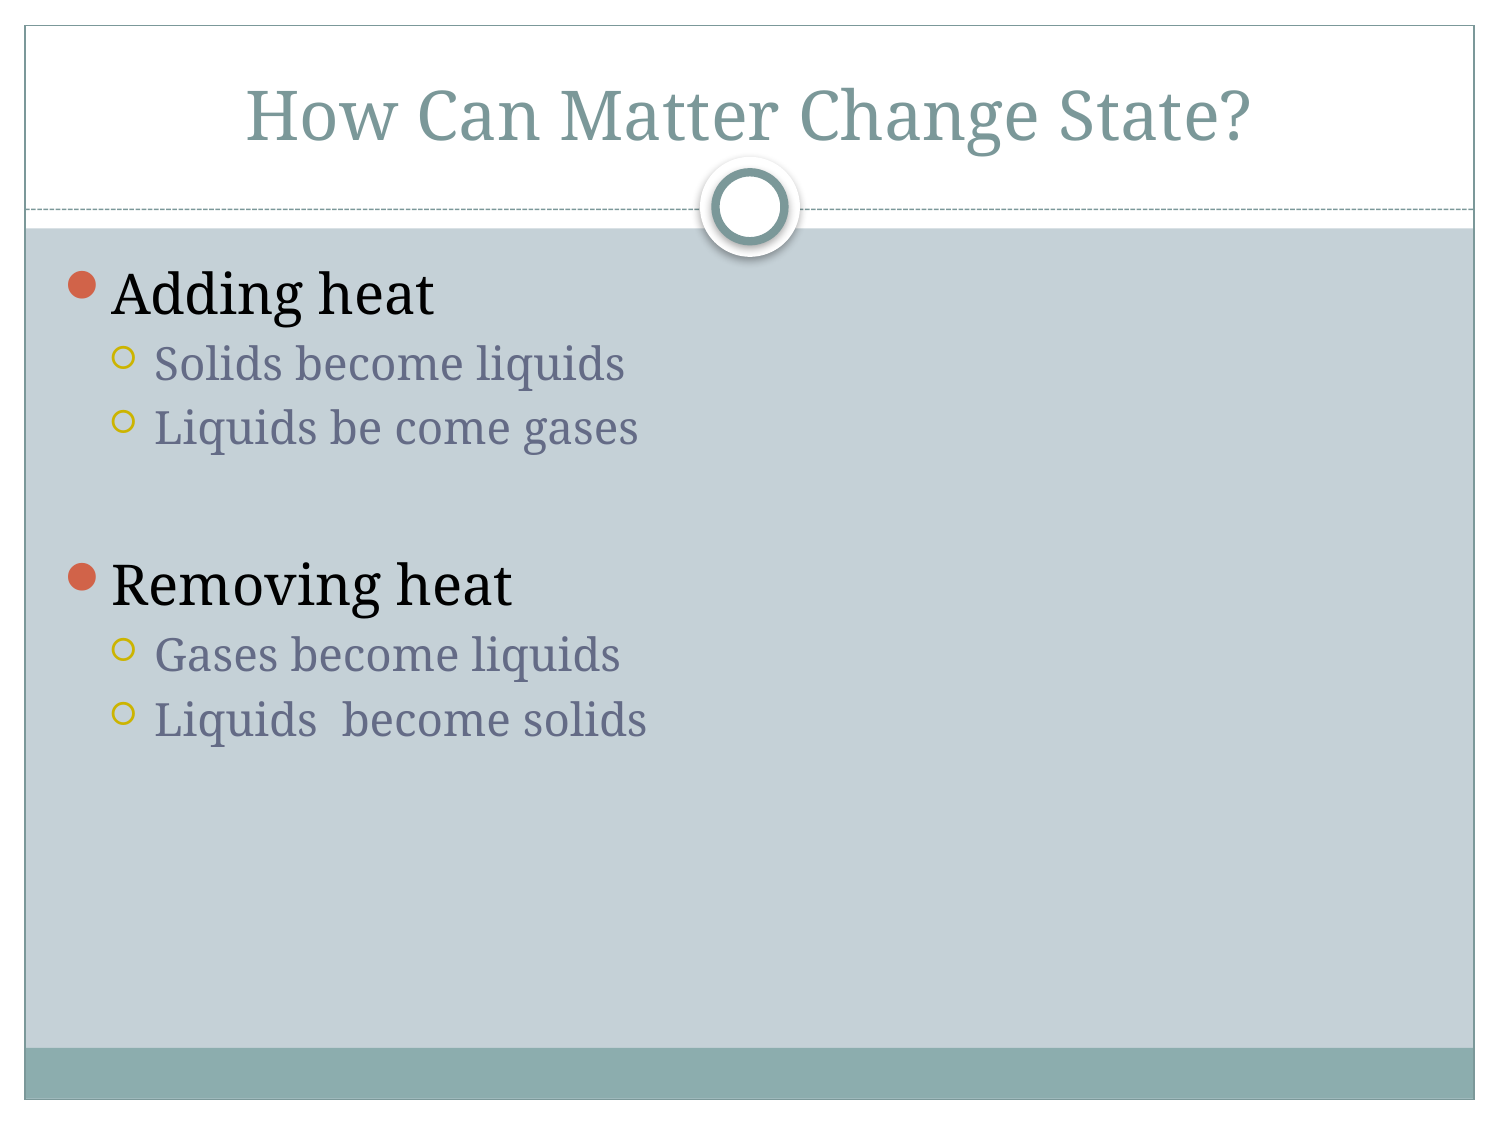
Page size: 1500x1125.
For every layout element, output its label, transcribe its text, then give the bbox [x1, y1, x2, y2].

list Adding heat Solids become liquids Liquids be come gases Removing heat Gases become liquids Liquids become solids [49, 250, 1445, 1001]
title How Can Matter Change State? [49, 37, 1450, 162]
